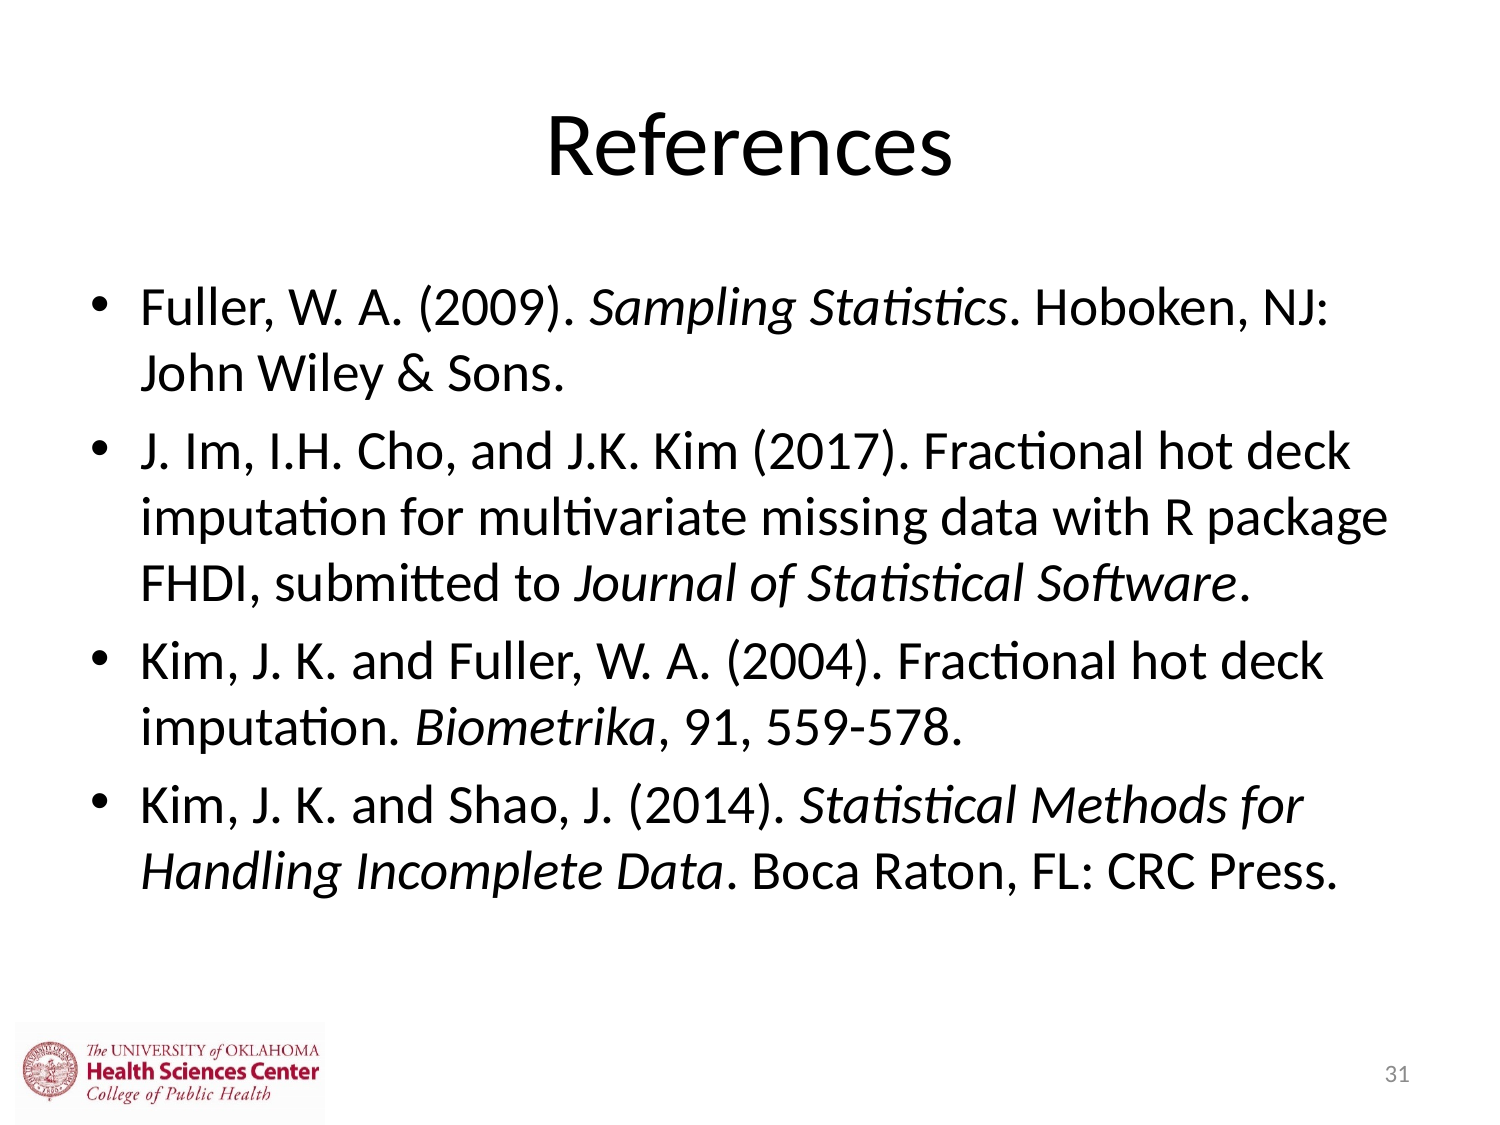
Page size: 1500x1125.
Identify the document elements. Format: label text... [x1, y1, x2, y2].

slide_number 31 [1074, 1042, 1425, 1103]
list Fuller, W. A. (2009). Sampling Statistics. Hoboken, NJ: John Wiley & Sons. J. Im, I.H. Cho, and J.K. Kim (2017). Fractional hot deck imputation for multivariate missing data with R package FHDI, submitted to Journal of Statistical Software. Kim, J. K. and Fuller, W. A. (2004). Fractional hot deck imputation. Biometrika, 91, 559-578. Kim, J. K. and Shao, J. (2014). Statistical Methods for Handling Incomplete Data. Boca Raton, FL: CRC Press. [75, 262, 1425, 1005]
title References [75, 45, 1425, 233]
picture [15, 1022, 325, 1125]
